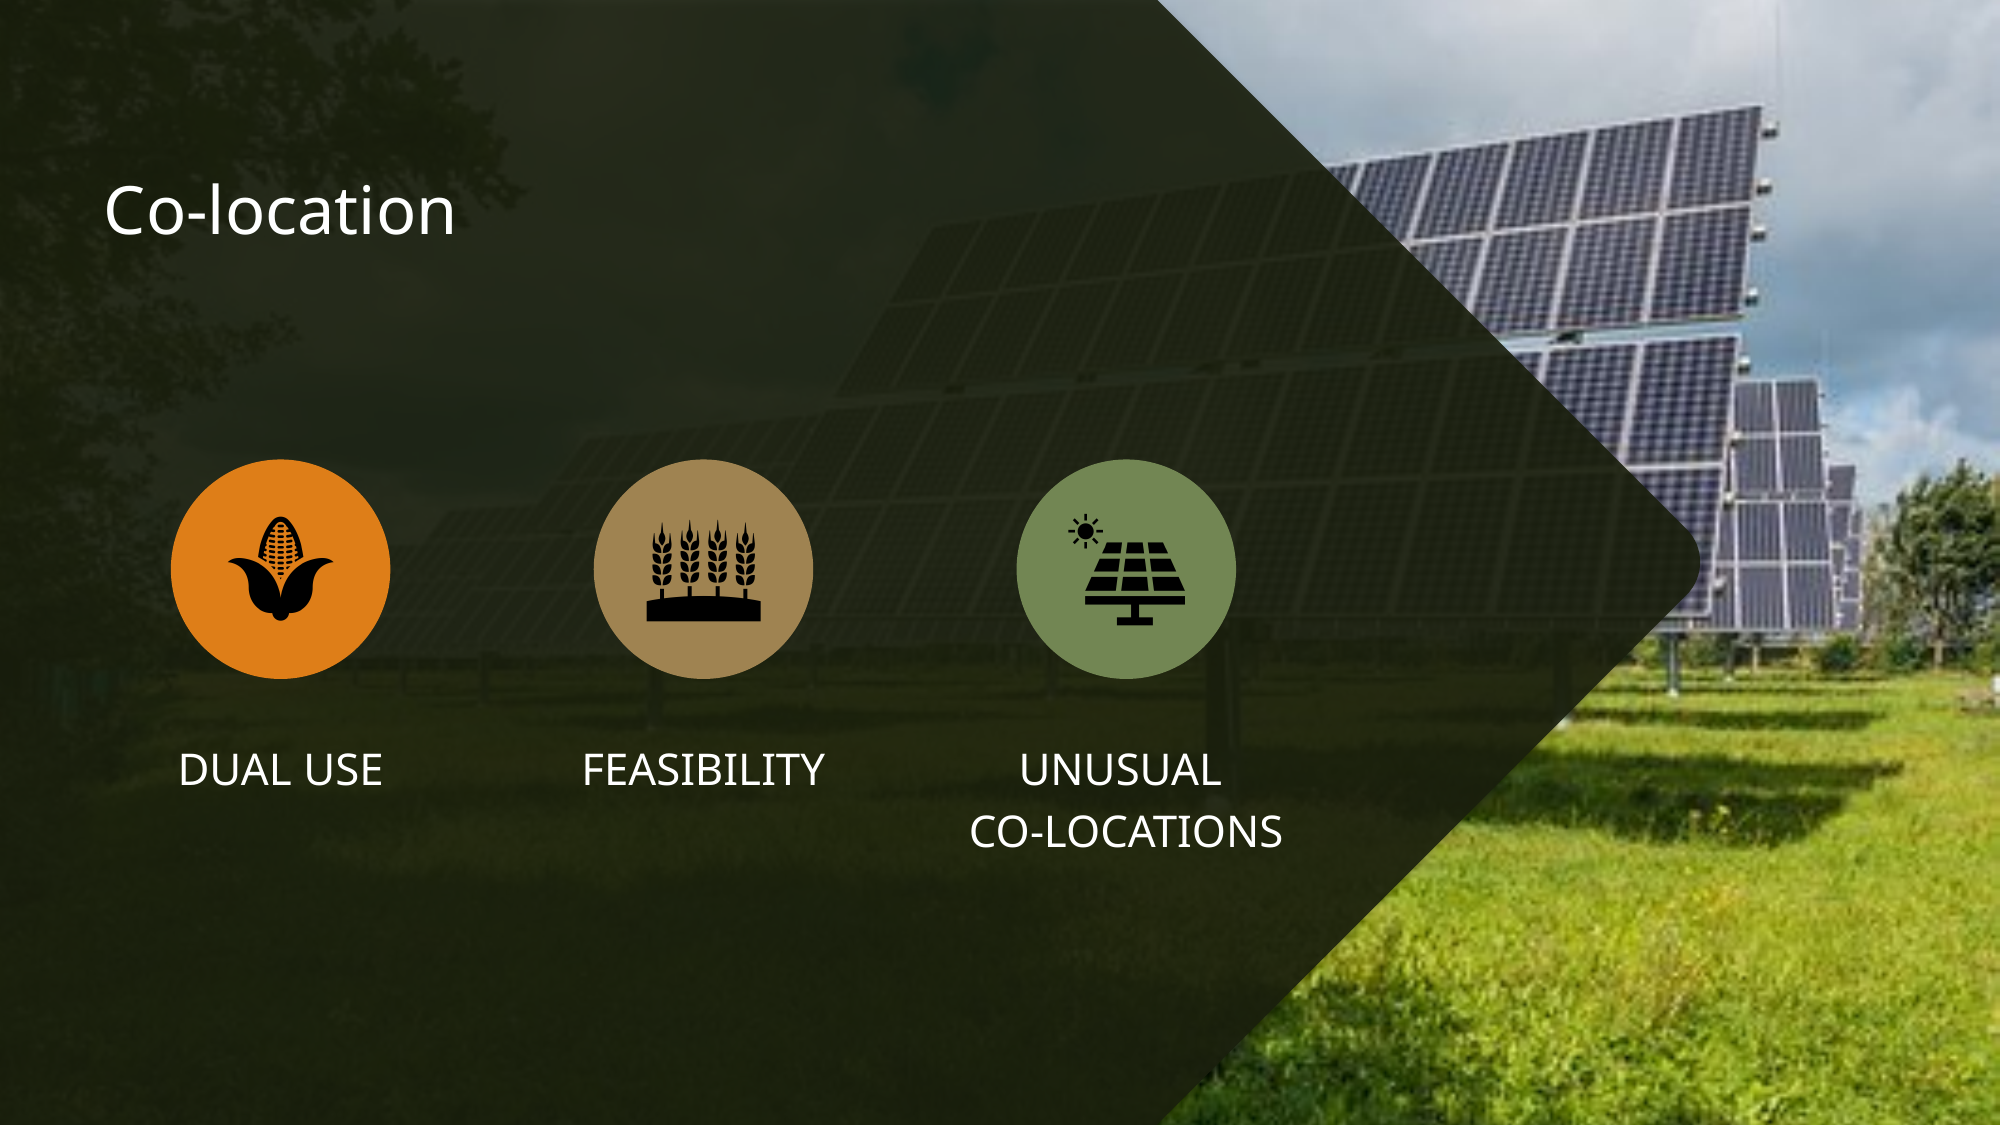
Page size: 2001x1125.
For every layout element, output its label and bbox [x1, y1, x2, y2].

list [88, 349, 1319, 976]
picture [0, 0, 2000, 1125]
